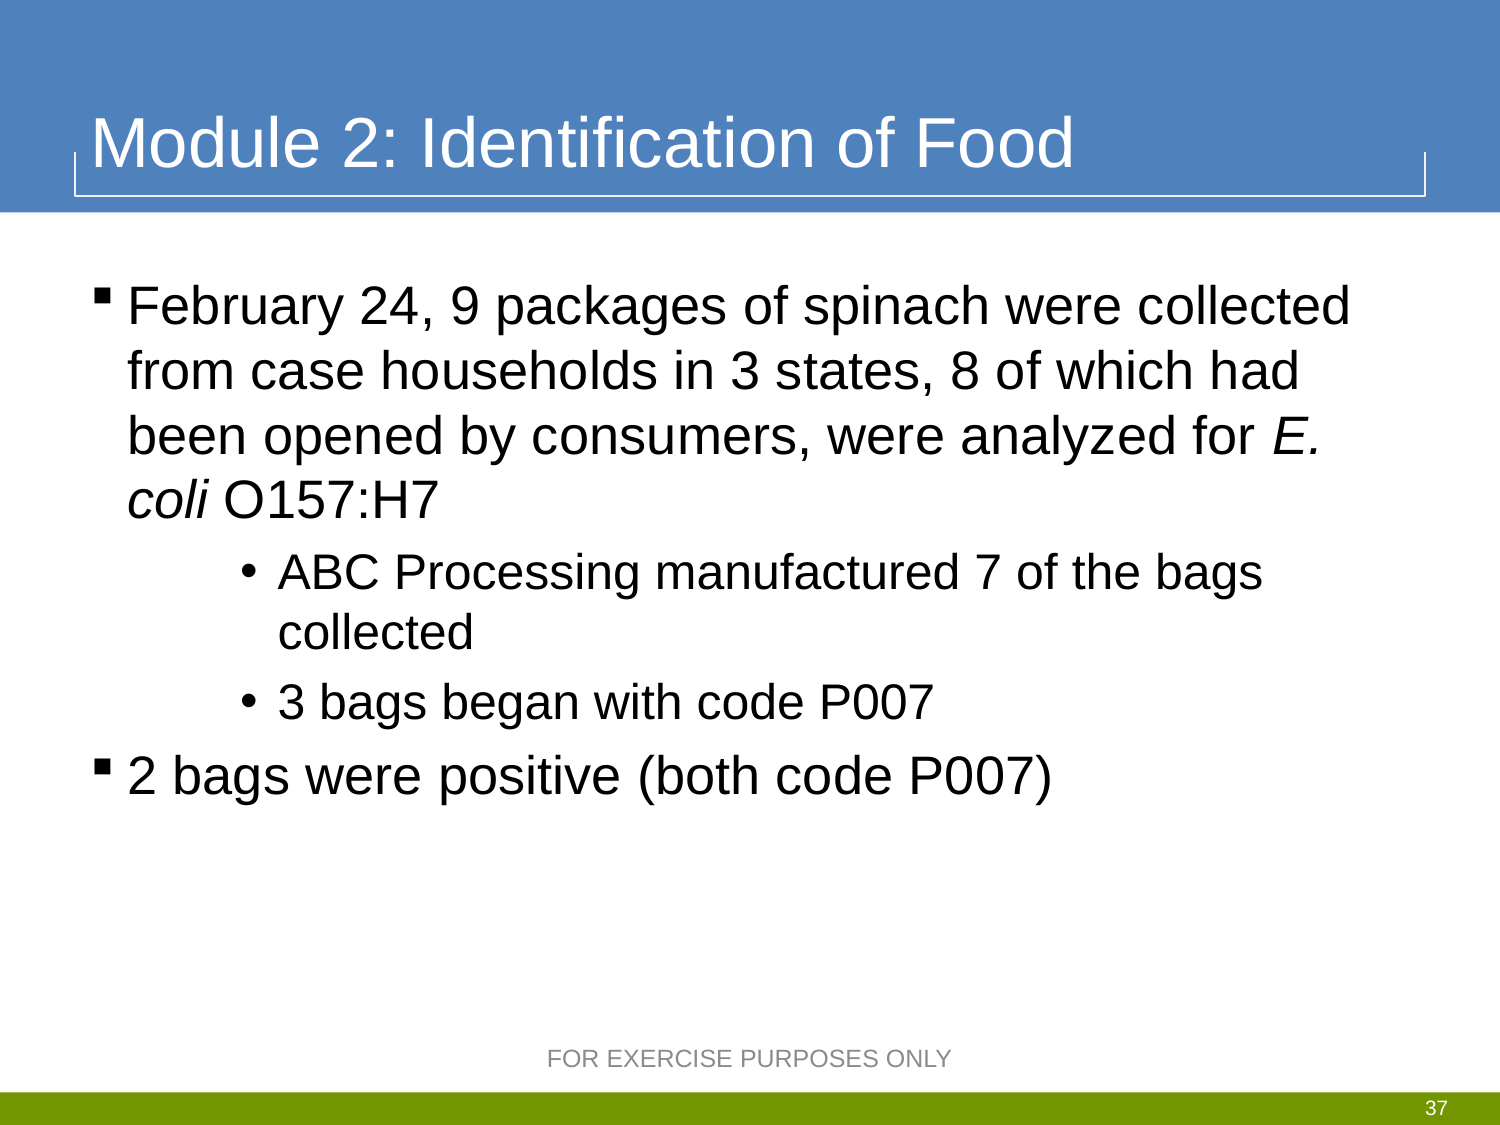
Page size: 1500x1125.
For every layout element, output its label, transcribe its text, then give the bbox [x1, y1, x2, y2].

footer FOR EXERCISE PURPOSES ONLY [512, 1042, 988, 1103]
title Module 2: Identification of Food [74, 44, 1426, 233]
list February 24, 9 packages of spinach were collected from case households in 3 states, 8 of which had been opened by consumers, were analyzed for E. coli O157:H7 ABC Processing manufactured 7 of the bags collected 3 bags began with code P007 2 bags were positive (both code P007) [74, 262, 1426, 1006]
